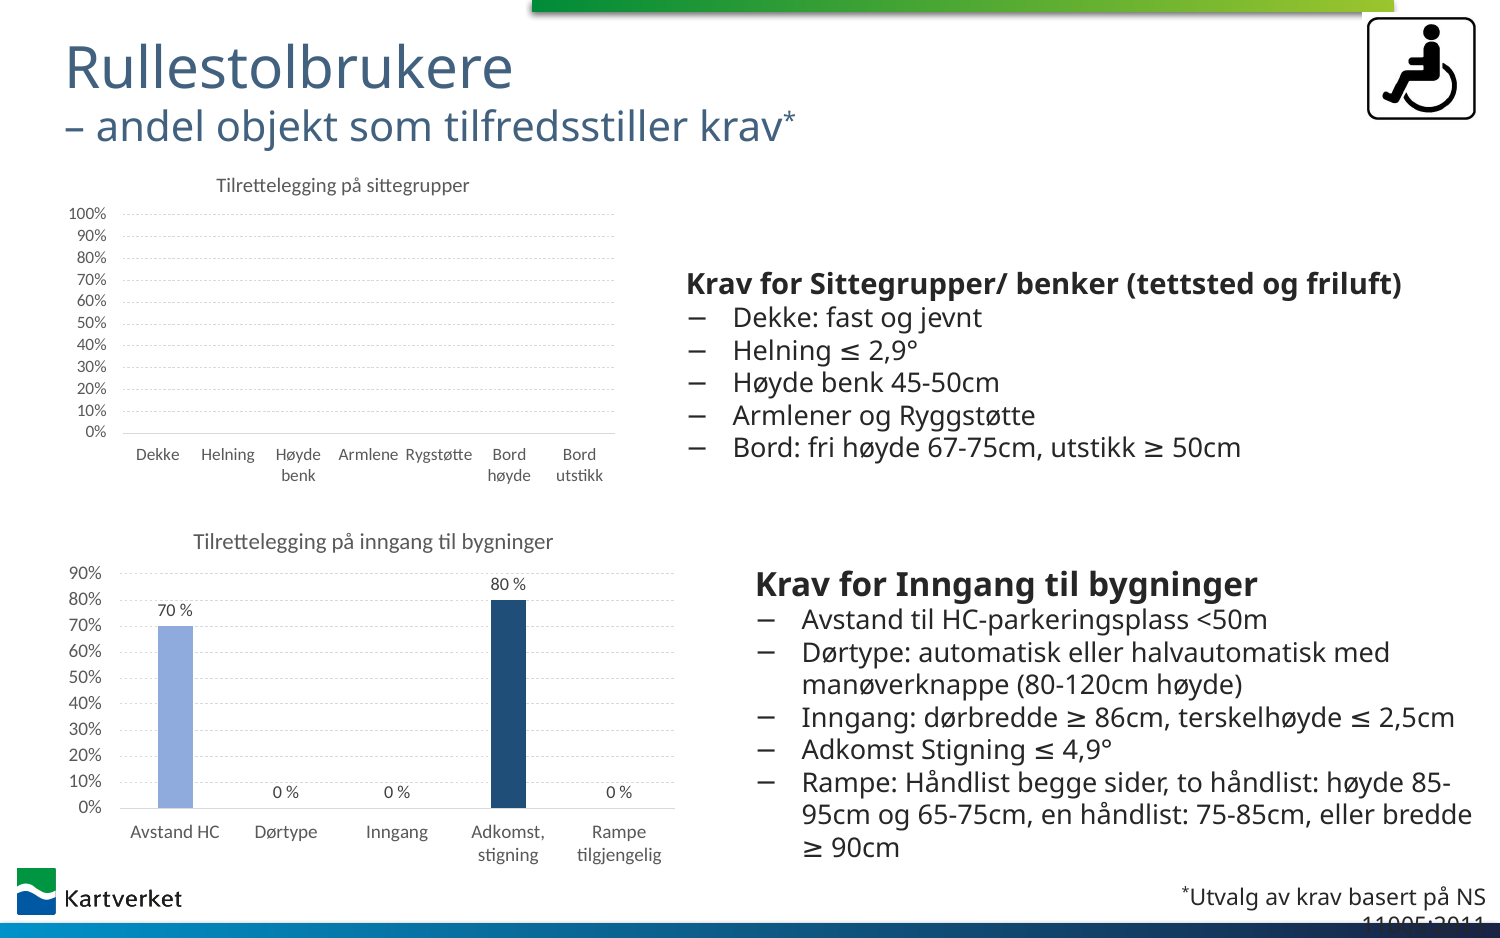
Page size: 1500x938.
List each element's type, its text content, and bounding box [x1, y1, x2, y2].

text_box Krav for Inngang til bygninger Avstand til HC-parkeringsplass <50m Dørtype: automatisk eller halvautomatisk med manøverknappe (80-120cm høyde) Inngang: dørbredde ≥ 86cm, terskelhøyde ≤ 2,5cm Adkomst Stigning ≤ 4,9° Rampe: Håndlist begge sider, to håndlist: høyde 85-95cm og 65-75cm, en håndlist: 75-85cm, eller bredde ≥ 90cm [740, 555, 1491, 870]
picture [1362, 12, 1481, 126]
picture [62, 166, 625, 492]
text_box Rullestolbrukere – andel objekt som tilfredsstiller krav* [49, 25, 1431, 158]
text_box *Utvalg av krav basert på NS 11005:2011 [1068, 873, 1500, 938]
picture [62, 520, 686, 874]
text_box Krav for Sittegrupper/ benker (tettsted og friluft) Dekke: fast og jevnt Helning ≤ 2,9° Høyde benk 45-50cm Armlener og Ryggstøtte Bord: fri høyde 67-75cm, utstikk ≥ 50cm [670, 258, 1418, 471]
